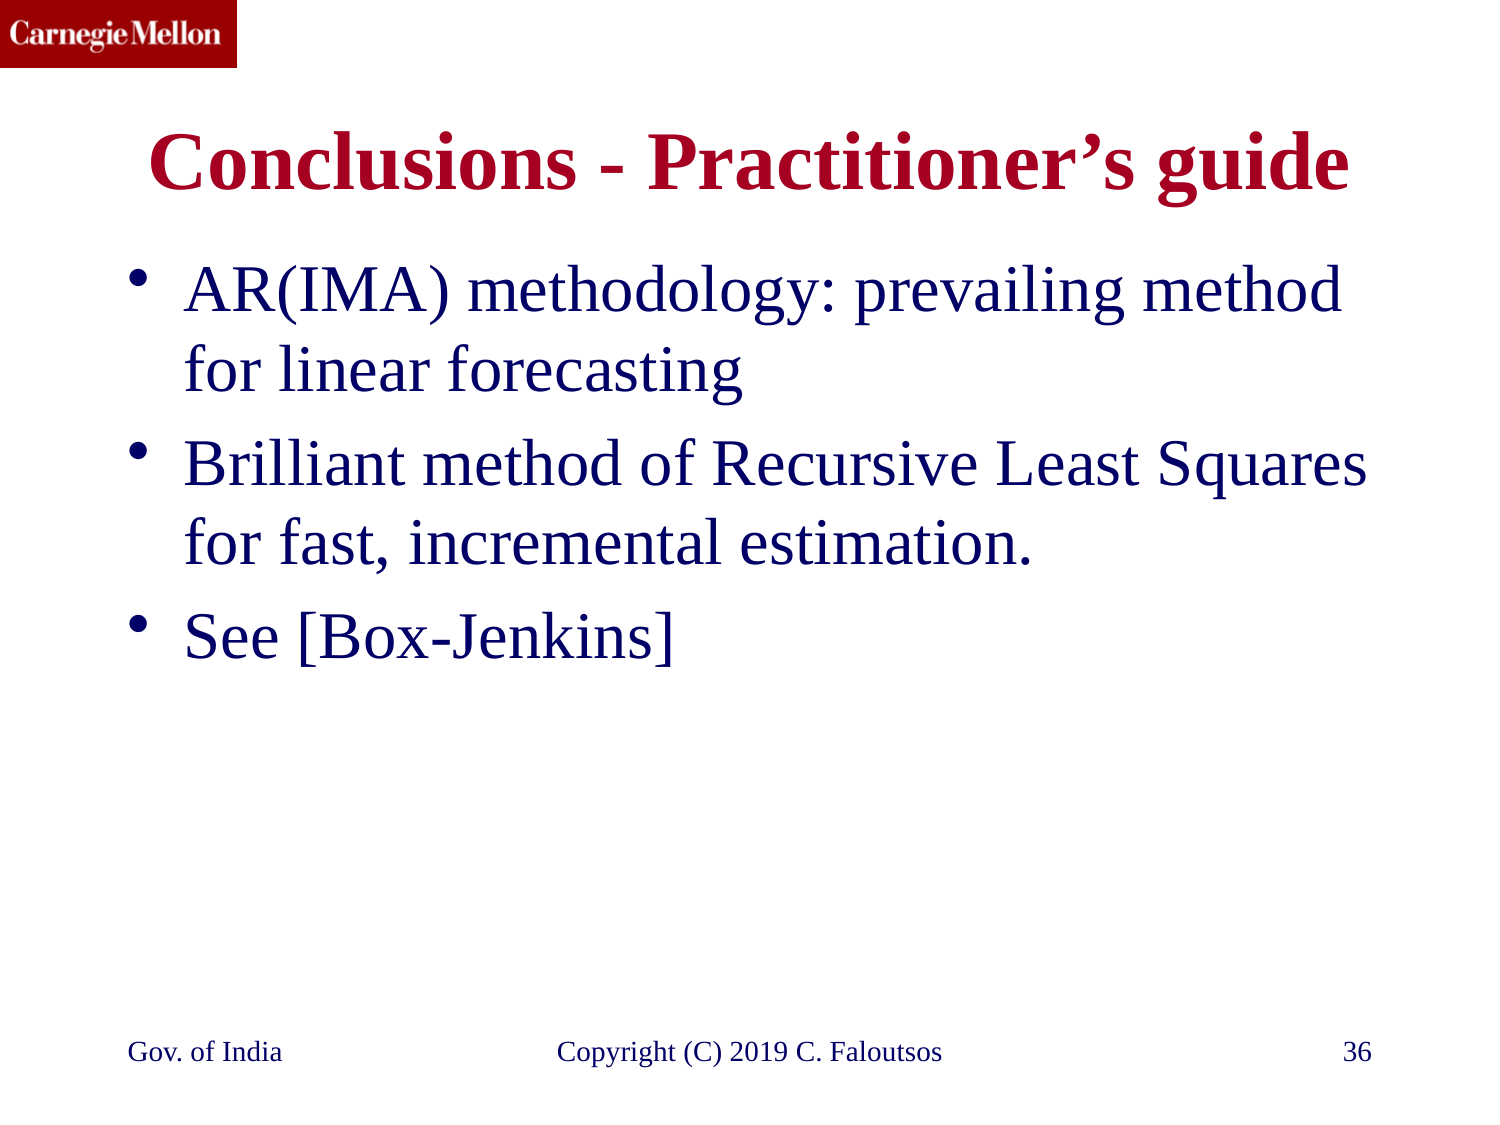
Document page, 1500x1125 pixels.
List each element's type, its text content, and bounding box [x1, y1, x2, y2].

list AR(IMA) methodology: prevailing method for linear forecasting Brilliant method of Recursive Least Squares for fast, incremental estimation. See [Box-Jenkins] [112, 237, 1388, 1001]
title Conclusions - Practitioner’s guide [112, 99, 1388, 213]
slide_number 36 [1074, 1024, 1388, 1101]
picture [0, 0, 237, 68]
slide_number Gov. of India [112, 1024, 426, 1101]
footer Copyright (C) 2019 C. Faloutsos [512, 1024, 988, 1101]
